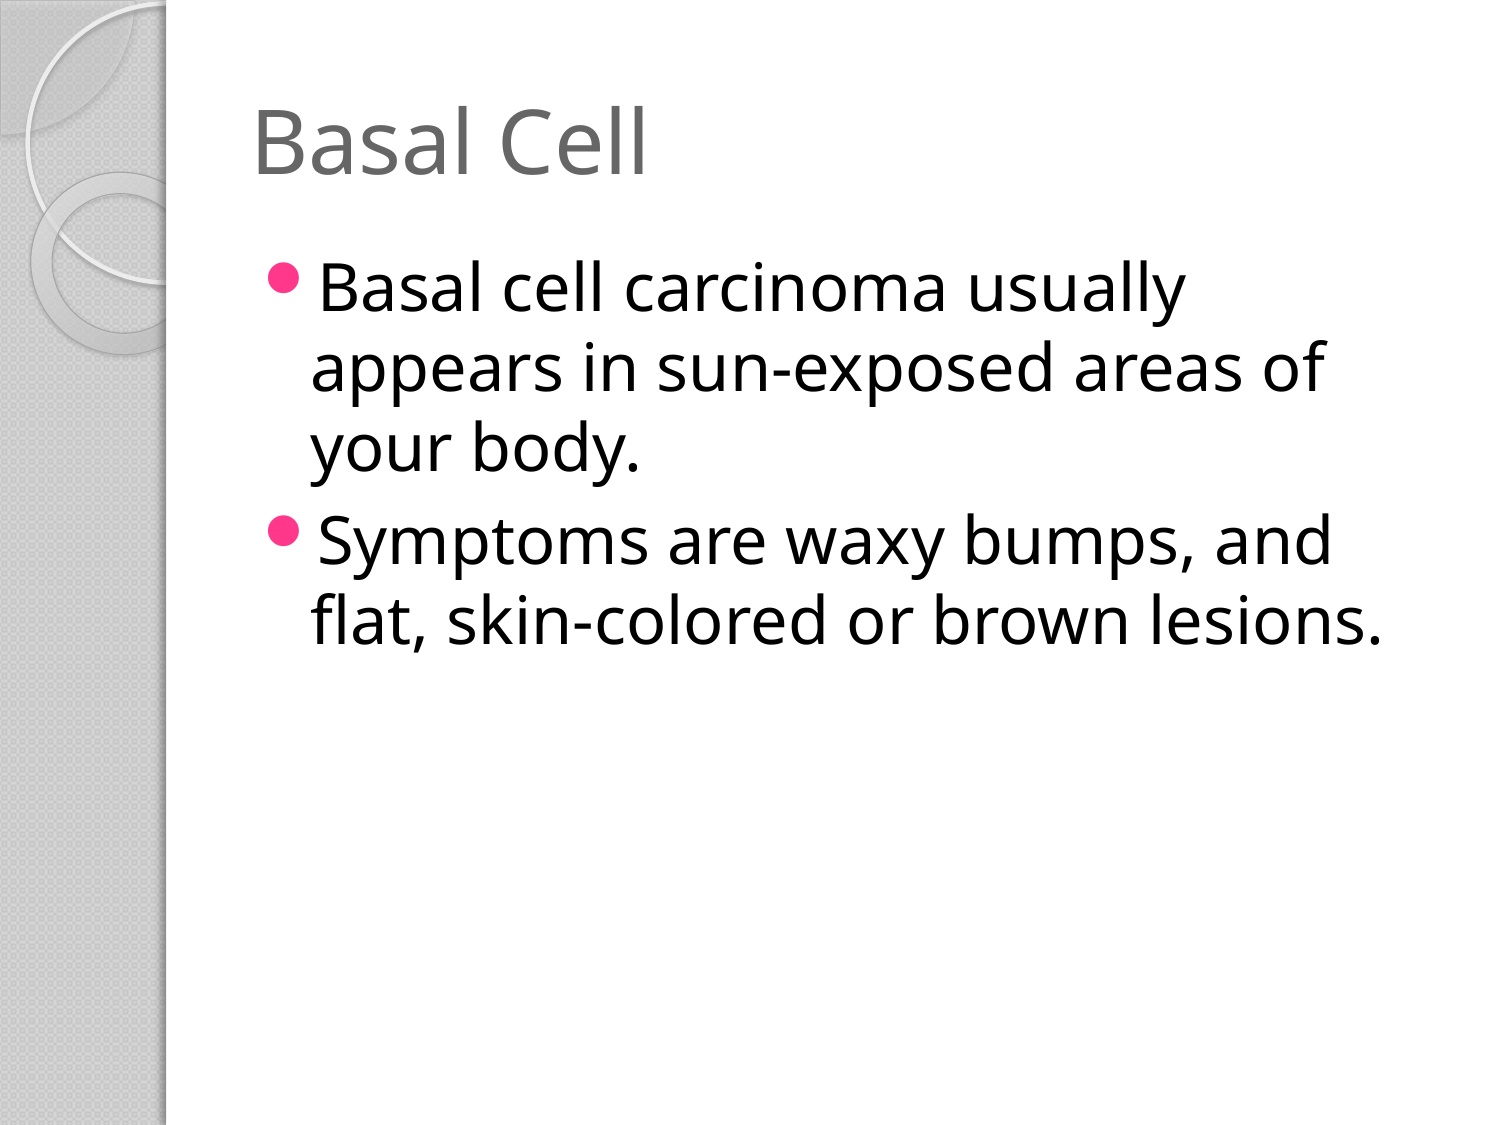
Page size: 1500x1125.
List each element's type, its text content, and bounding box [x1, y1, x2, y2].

title Basal Cell [235, 45, 1466, 233]
list Basal cell carcinoma usually appears in sun-exposed areas of your body. Symptoms are waxy bumps, and flat, skin-colored or brown lesions. [235, 237, 1466, 1025]
